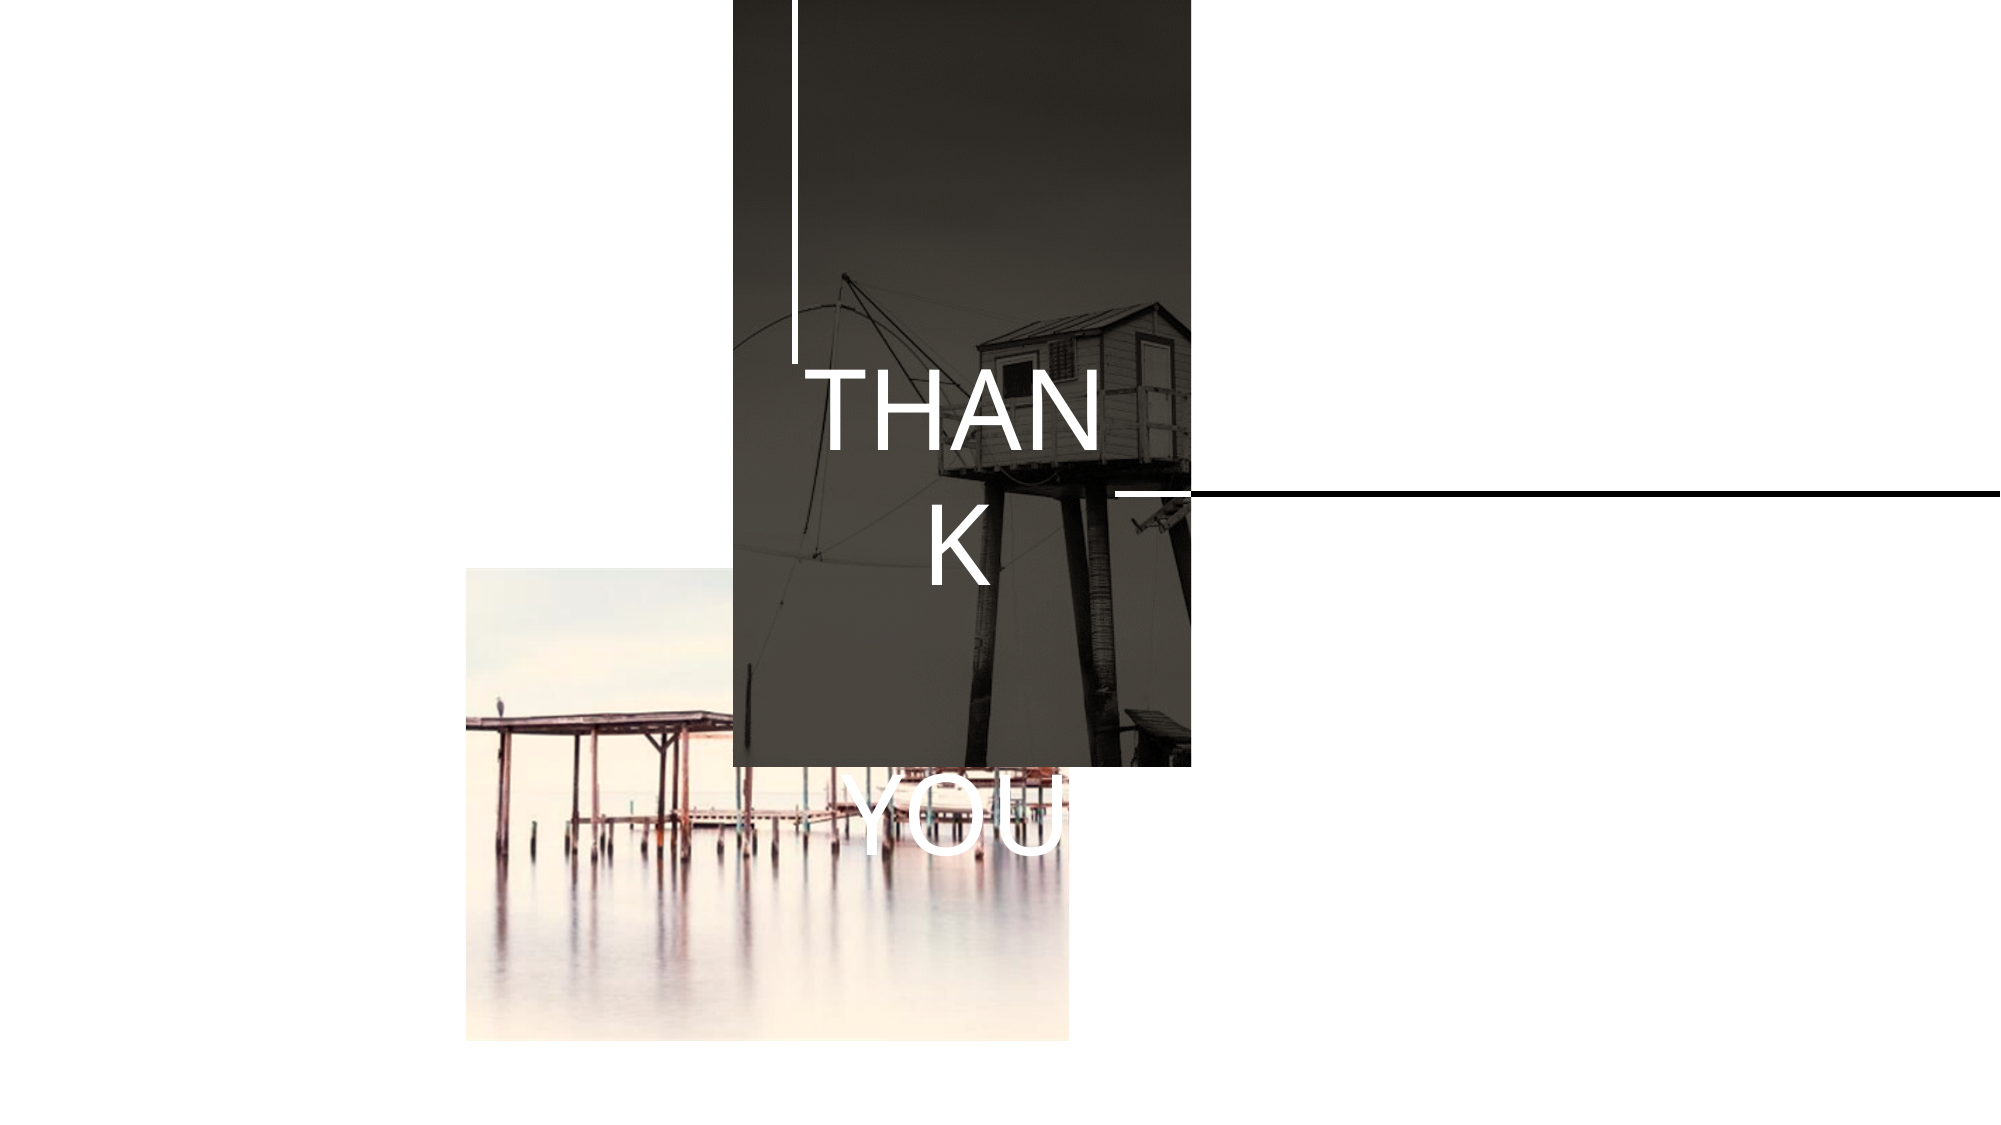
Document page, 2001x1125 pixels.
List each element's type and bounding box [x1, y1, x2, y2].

text_box [465, 0, 1192, 1041]
